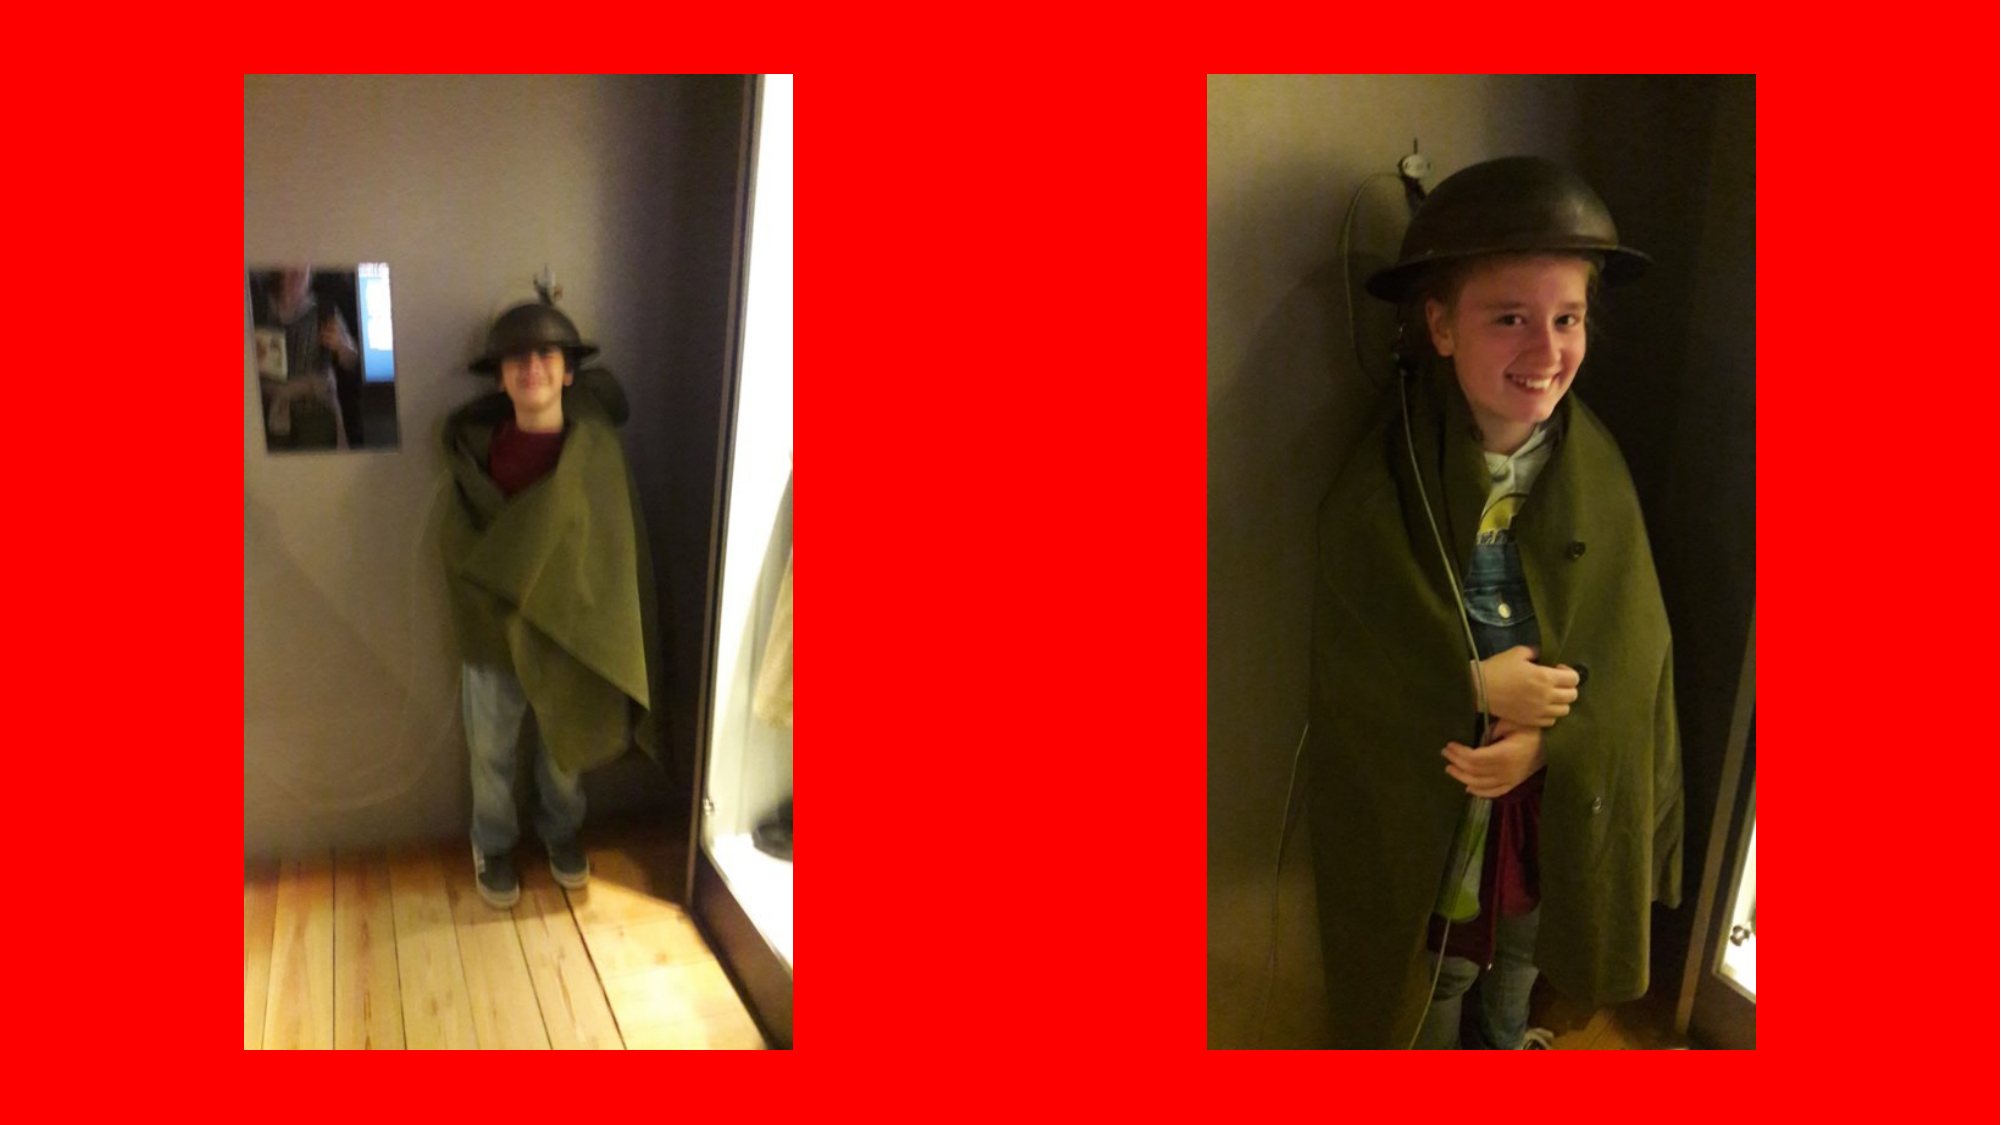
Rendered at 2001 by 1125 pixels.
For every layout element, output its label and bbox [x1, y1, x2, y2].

picture [1206, 74, 1756, 1050]
picture [244, 74, 793, 1050]
